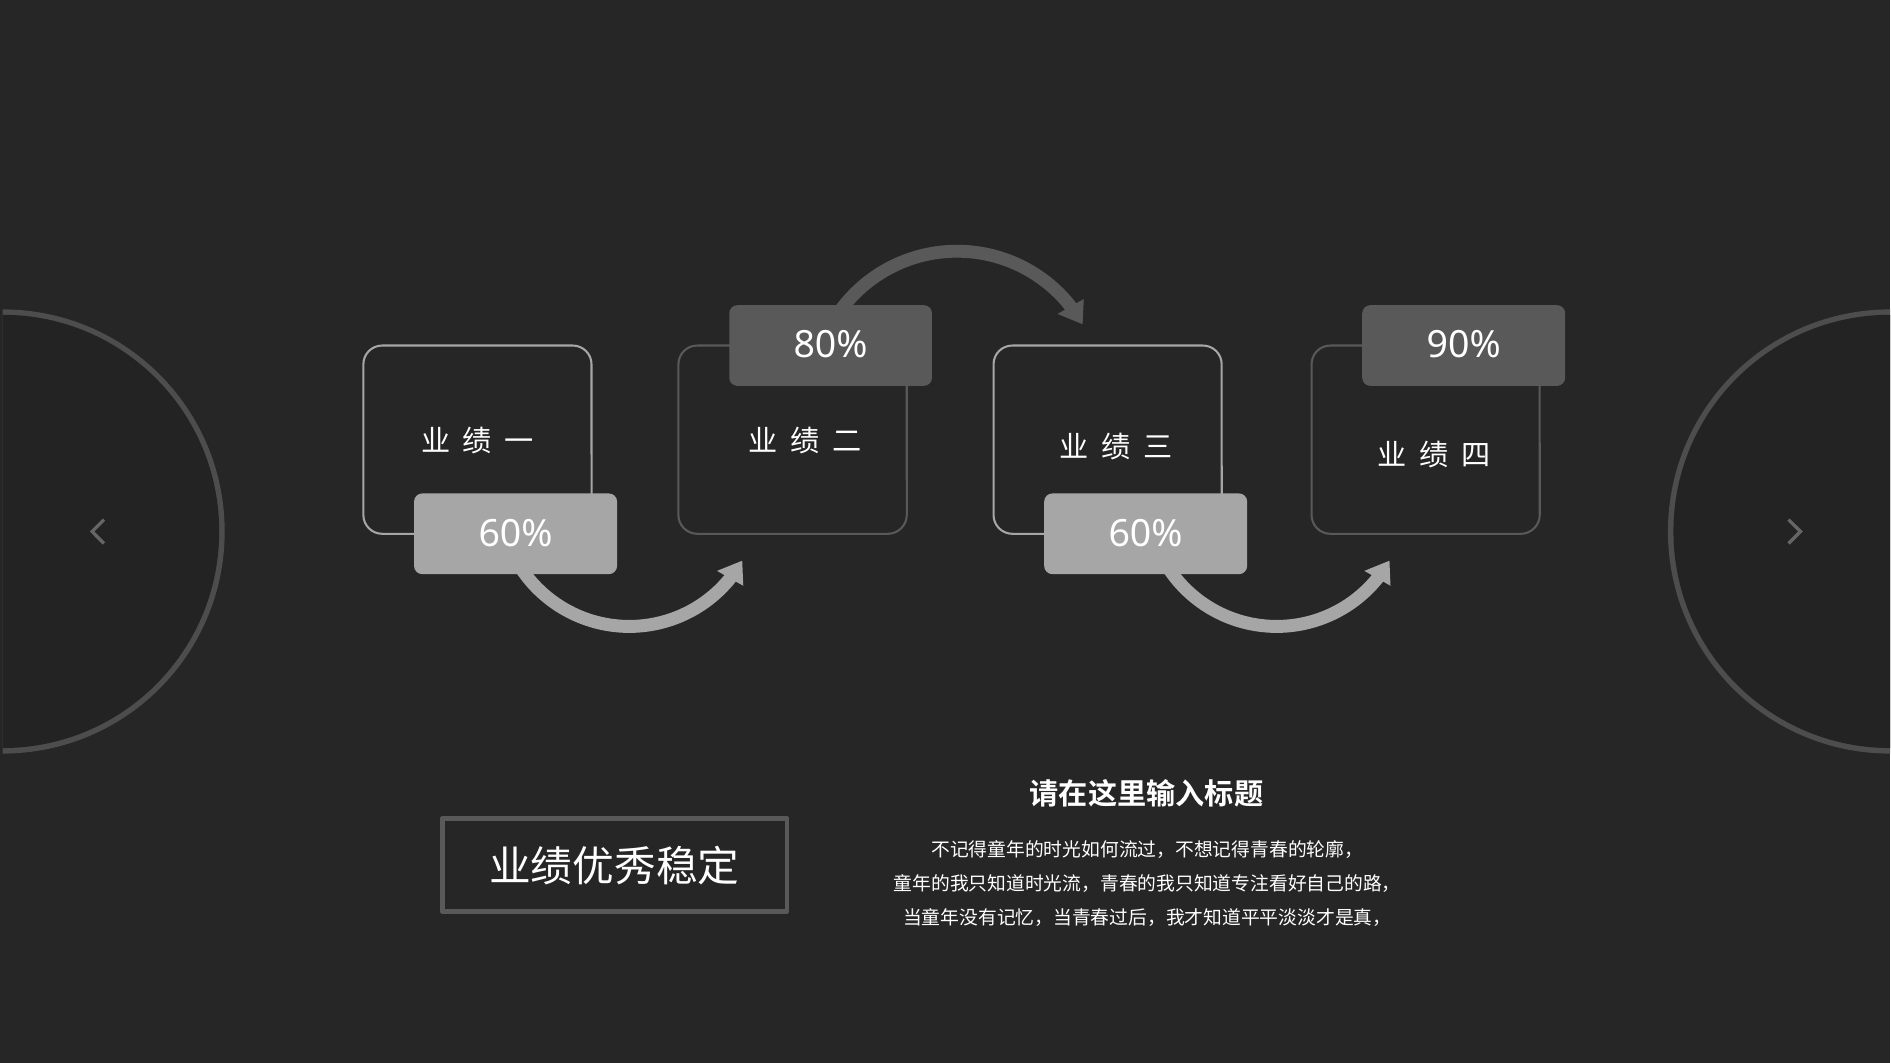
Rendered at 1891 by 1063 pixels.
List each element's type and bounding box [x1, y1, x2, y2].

text_box [2, 308, 1891, 755]
text_box [362, 235, 1566, 642]
text_box [441, 767, 1419, 934]
